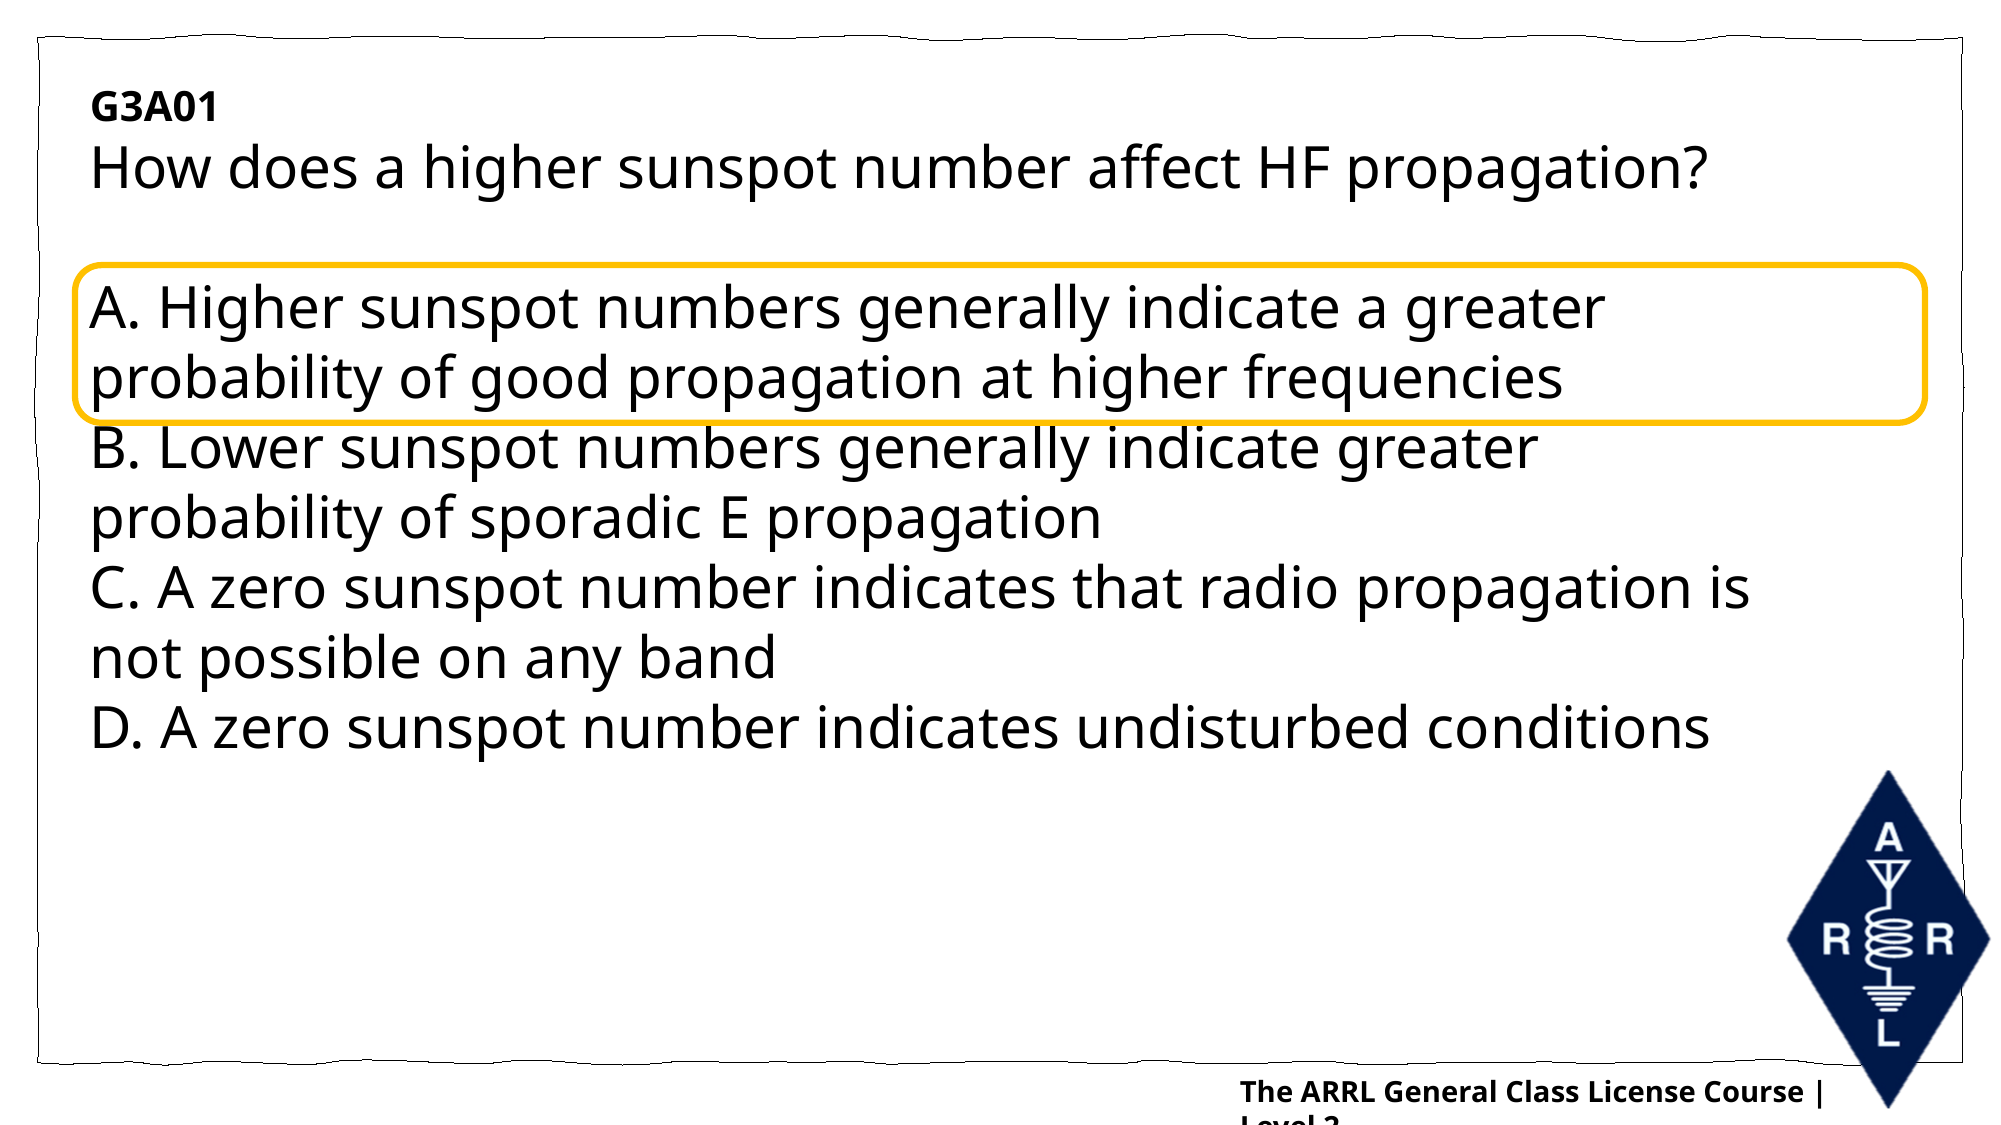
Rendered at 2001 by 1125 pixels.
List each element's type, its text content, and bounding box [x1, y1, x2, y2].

picture [1773, 752, 1999, 1125]
text_box G3A01 How does a higher sunspot number affect HF propagation? A. Higher sunspot numbers generally indicate a greater probability of good propagation at higher frequencies B. Lower sunspot numbers generally indicate greater probability of sporadic E propagation C. A zero sunspot number indicates that radio propagation is not possible on any band D. A zero sunspot number indicates undisturbed conditions [75, 407, 1850, 768]
text_box [73, 264, 1927, 424]
text_box G3A01 How does a higher sunspot number affect HF propagation? A. Higher sunspot numbers generally indicate a greater probability of good propagation at higher frequencies B. Lower sunspot numbers generally indicate greater probability of sporadic E propagation C. A zero sunspot number indicates that radio propagation is not possible on any band D. A zero sunspot number indicates undisturbed conditions [75, 72, 1850, 281]
